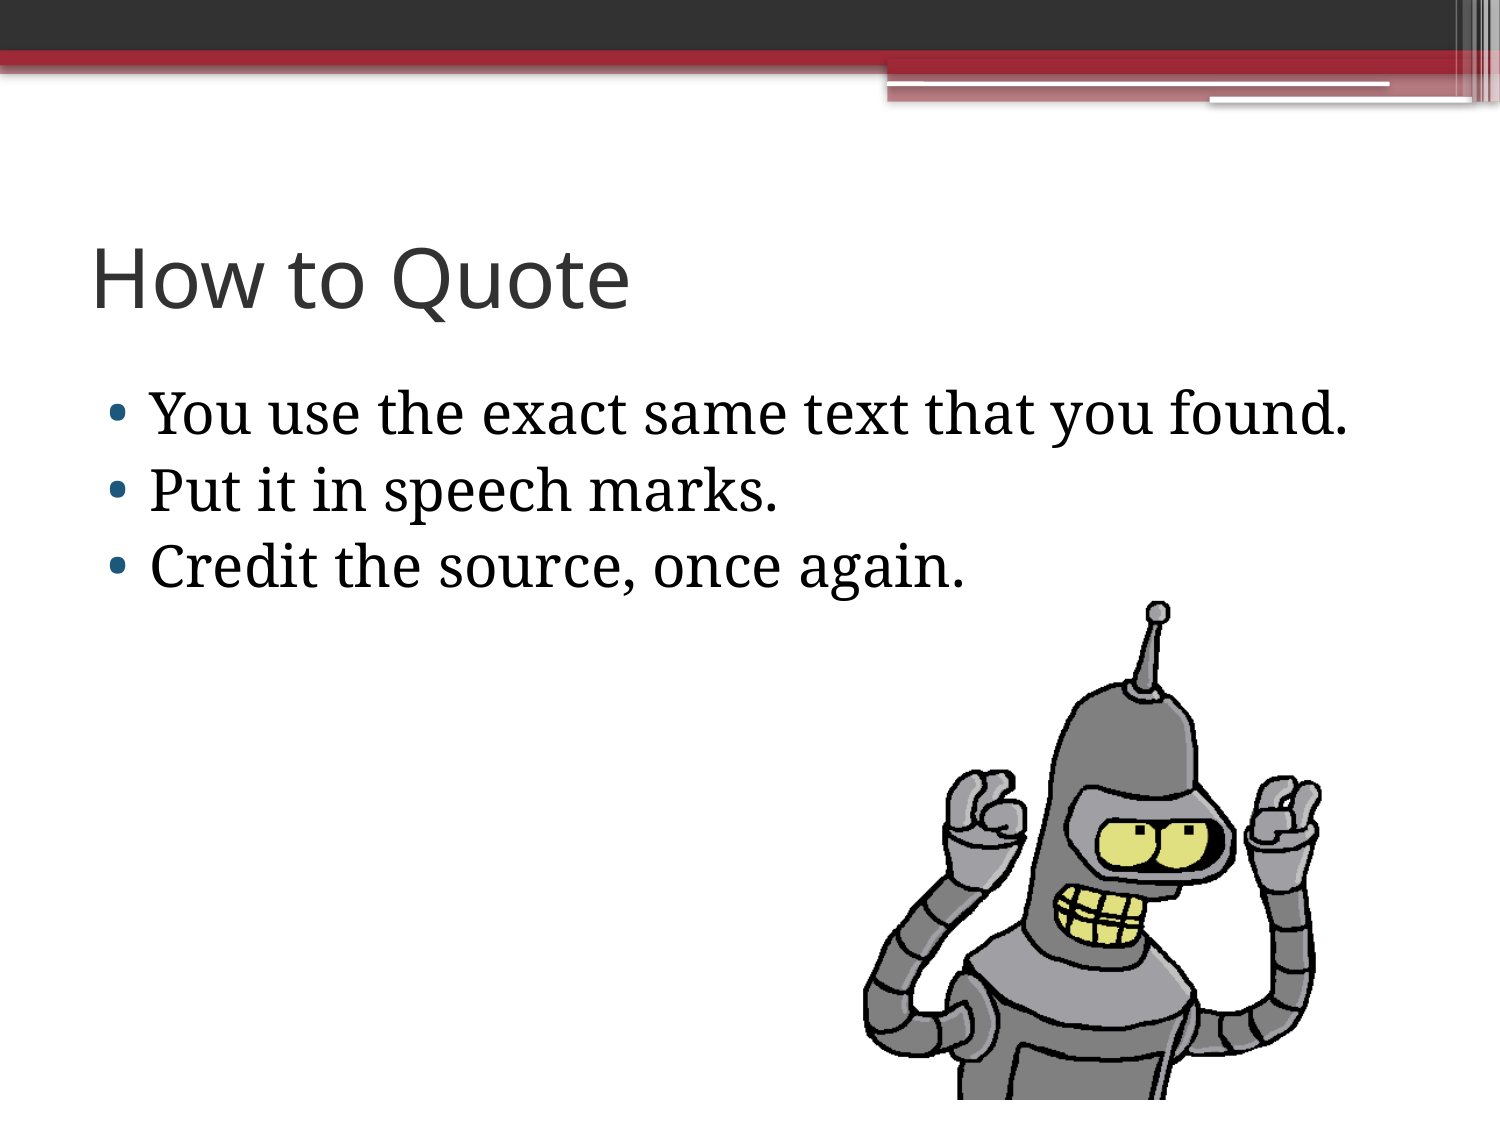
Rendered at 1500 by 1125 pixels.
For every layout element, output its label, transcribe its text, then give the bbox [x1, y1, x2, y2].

title How to Quote [75, 187, 1425, 363]
picture [862, 594, 1338, 1101]
list You use the exact same text that you found. Put it in speech marks. Credit the source, once again. [75, 368, 1425, 1079]
